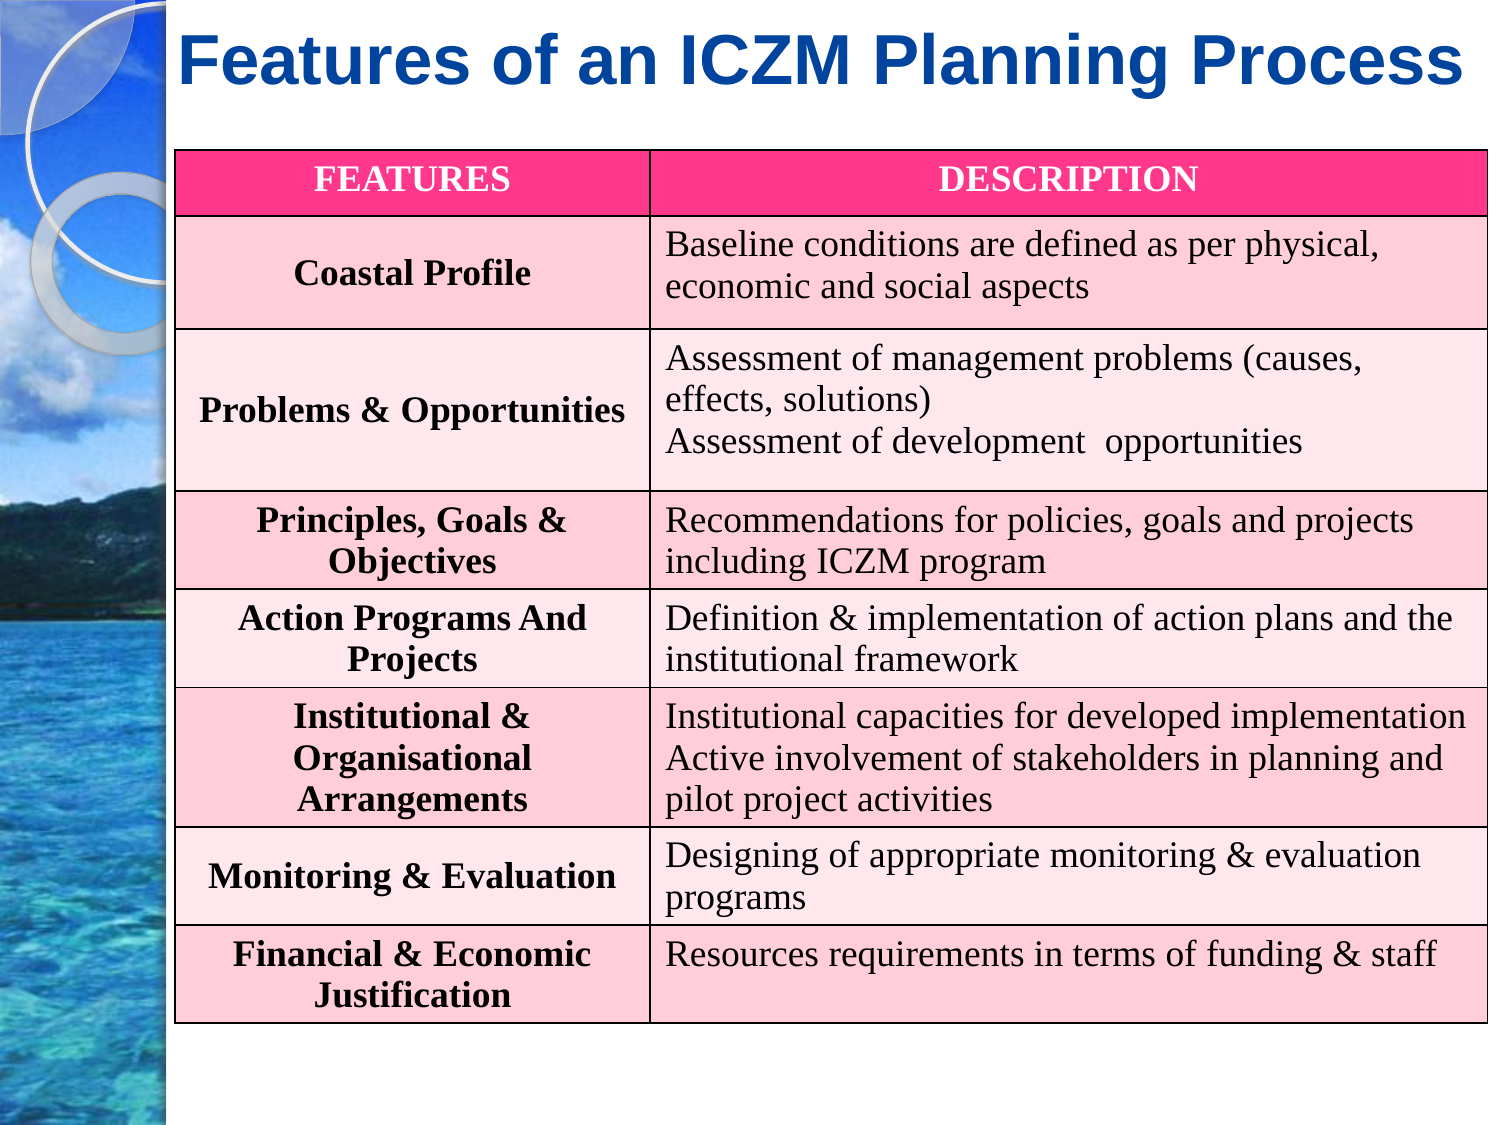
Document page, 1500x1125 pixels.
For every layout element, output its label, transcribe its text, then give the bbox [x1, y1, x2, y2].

picture [0, 134, 166, 1125]
table_cell Designing of appropriate monitoring & evaluation programs [651, 828, 1487, 924]
table_cell Definition & implementation of action plans and the institutional framework [651, 590, 1487, 687]
table_header DESCRIPTION [651, 151, 1487, 215]
table_cell Resources requirements in terms of funding & staff [651, 926, 1487, 1022]
picture [53, 240, 160, 332]
table_cell Institutional & Organisational Arrangements [176, 688, 649, 826]
table_cell Coastal Profile [176, 217, 649, 328]
table_cell Assessment of management problems (causes, effects, solutions) Assessment of development opportunities [651, 330, 1487, 490]
table_cell Monitoring & Evaluation [176, 828, 649, 924]
table_cell Recommendations for policies, goals and projects including ICZM program [651, 492, 1487, 588]
picture [32, 13, 160, 207]
picture [136, 0, 162, 4]
table_cell Baseline conditions are defined as per physical, economic and social aspects [651, 217, 1487, 328]
table_cell Institutional capacities for developed implementation Active involvement of stakeholders in planning and pilot project activities [651, 688, 1487, 826]
title Features of an ICZM Planning Process [162, 0, 1500, 150]
table_cell Financial & Economic Justification [176, 926, 649, 1022]
table_cell Action Programs And Projects [176, 590, 649, 687]
table_header FEATURES [176, 151, 649, 215]
table_cell Problems & Opportunities [176, 330, 649, 490]
picture [62, 195, 160, 280]
table_cell Principles, Goals & Objectives [176, 492, 649, 588]
